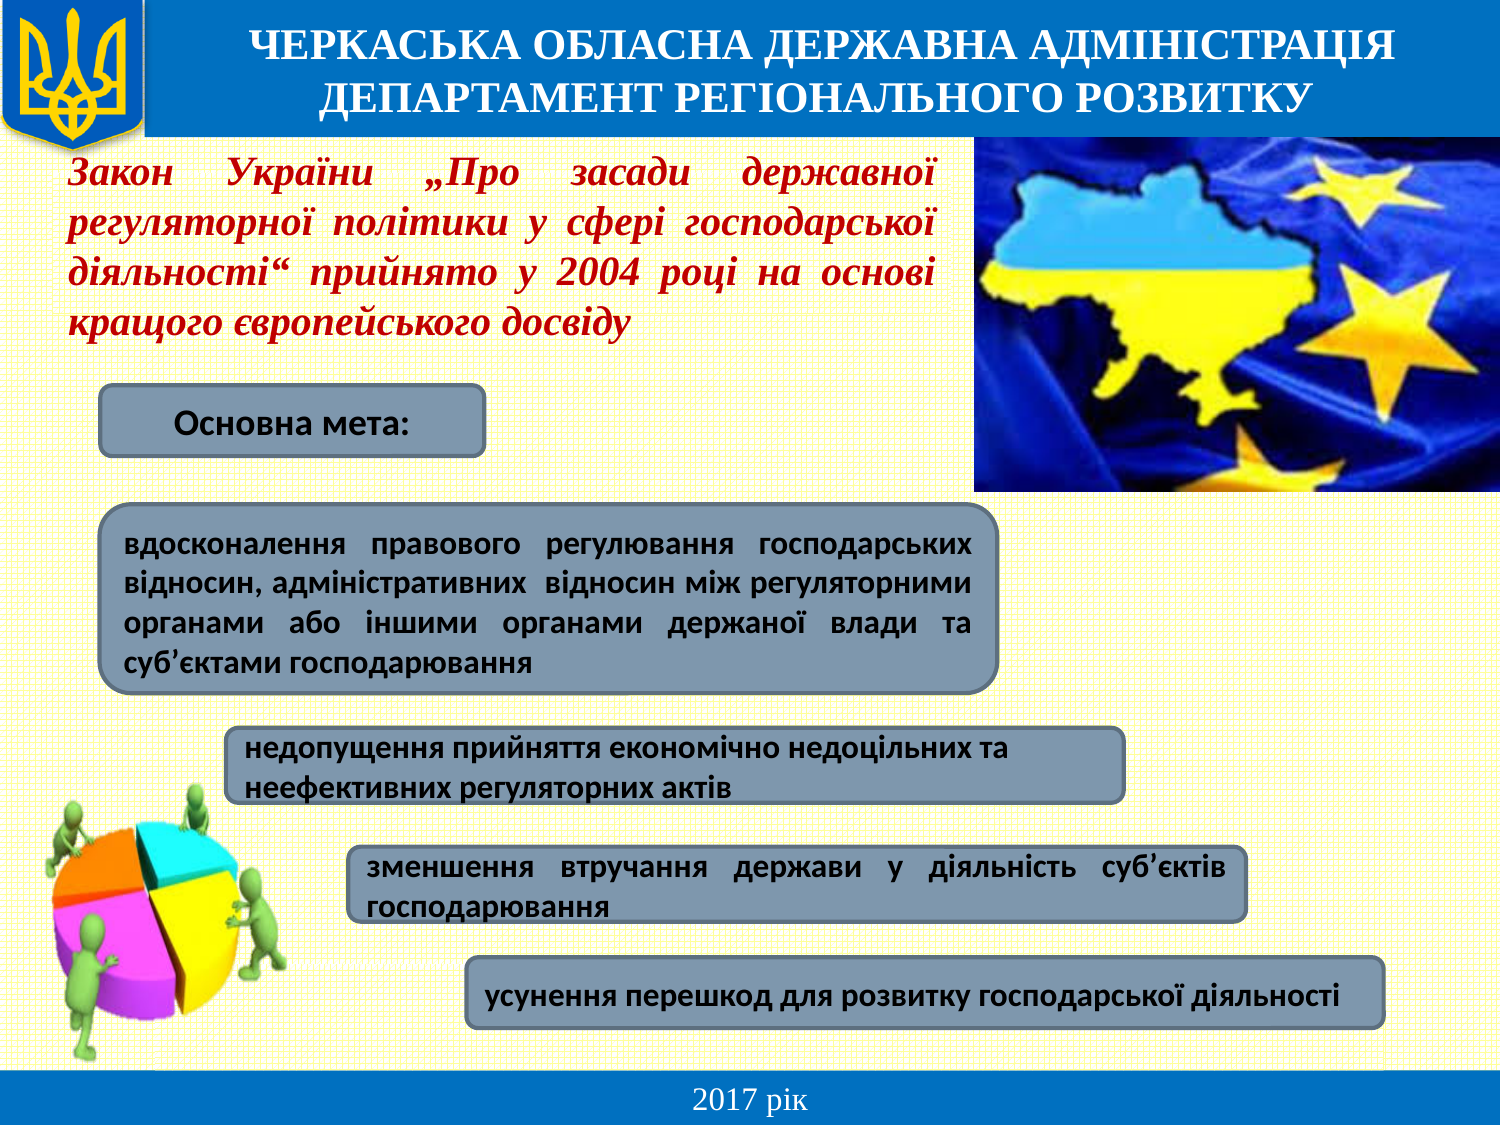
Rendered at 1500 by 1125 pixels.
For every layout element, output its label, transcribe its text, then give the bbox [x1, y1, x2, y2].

list 2017 рік [0, 1070, 1500, 1125]
text_box зменшення втручання держави у діяльність суб’єктів господарювання [346, 844, 1249, 924]
text_box [296, 964, 1384, 1071]
picture [36, 751, 293, 1072]
text_box Основна мета: [98, 383, 487, 459]
picture [974, 136, 1500, 492]
title ЧЕРКАСЬКА ОБЛАСНА ДЕРЖАВНА АДМІНІСТРАЦІЯ ДЕПАРТАМЕНТ РЕГІОНАЛЬНОГО РОЗВИТКУ [151, 0, 1500, 138]
text_box усунення перешкод для розвитку господарської діяльності [464, 955, 1386, 1031]
text_box недопущення прийняття економічно недоцільних та неефективних регуляторних актів [223, 725, 1126, 805]
text_box [374, 237, 1125, 703]
text_box вдосконалення правового регулювання господарських відносин, адміністративних відносин між регуляторними органами або іншими органами держаної влади та суб’єктами господарювання [97, 502, 1000, 696]
picture [0, 0, 145, 151]
text_box Закон України „Про засади державної регуляторної політики у сфері господарської діяльності“ прийнято у 2004 році на основі кращого європейського досвіду [53, 172, 951, 315]
